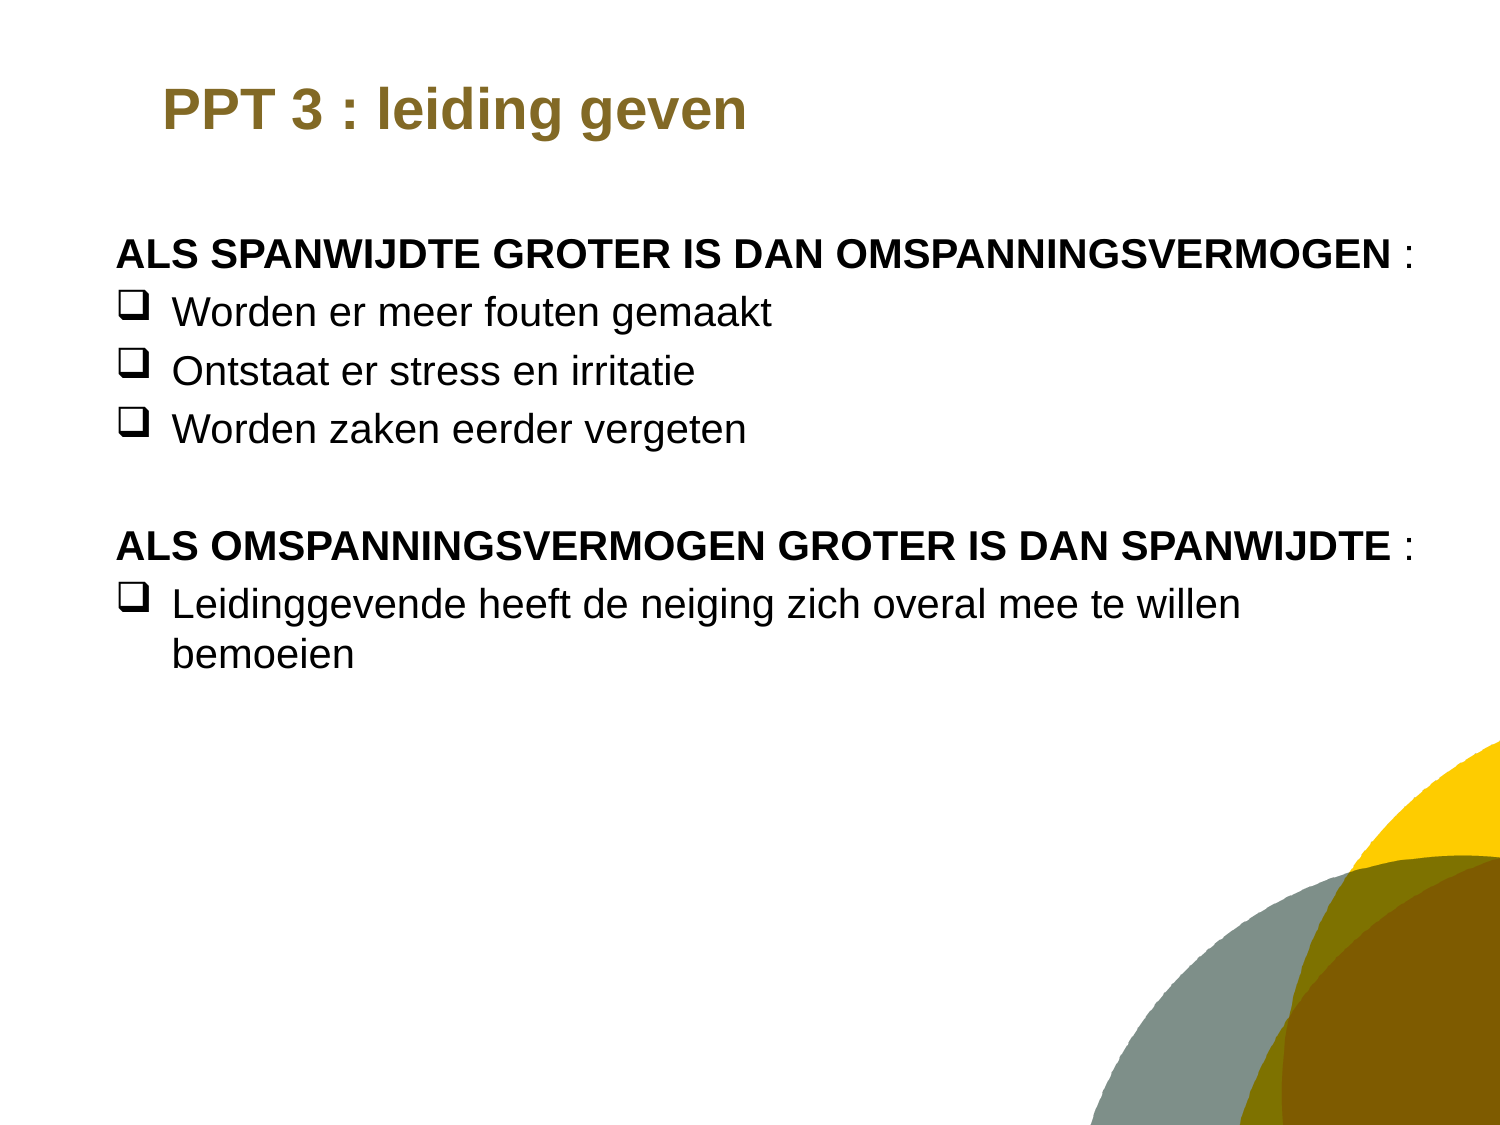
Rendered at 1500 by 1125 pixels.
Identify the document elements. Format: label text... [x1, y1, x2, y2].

list ALS SPANWIJDTE GROTER IS DAN OMSPANNINGSVERMOGEN : Worden er meer fouten gemaakt Ontstaat er stress en irritatie Worden zaken eerder vergeten ALS OMSPANNINGSVERMOGEN GROTER IS DAN SPANWIJDTE : Leidinggevende heeft de neiging zich overal mee te willen bemoeien [100, 160, 1436, 994]
picture [66, 727, 1500, 1125]
title PPT 3 : leiding geven [147, 54, 1414, 149]
